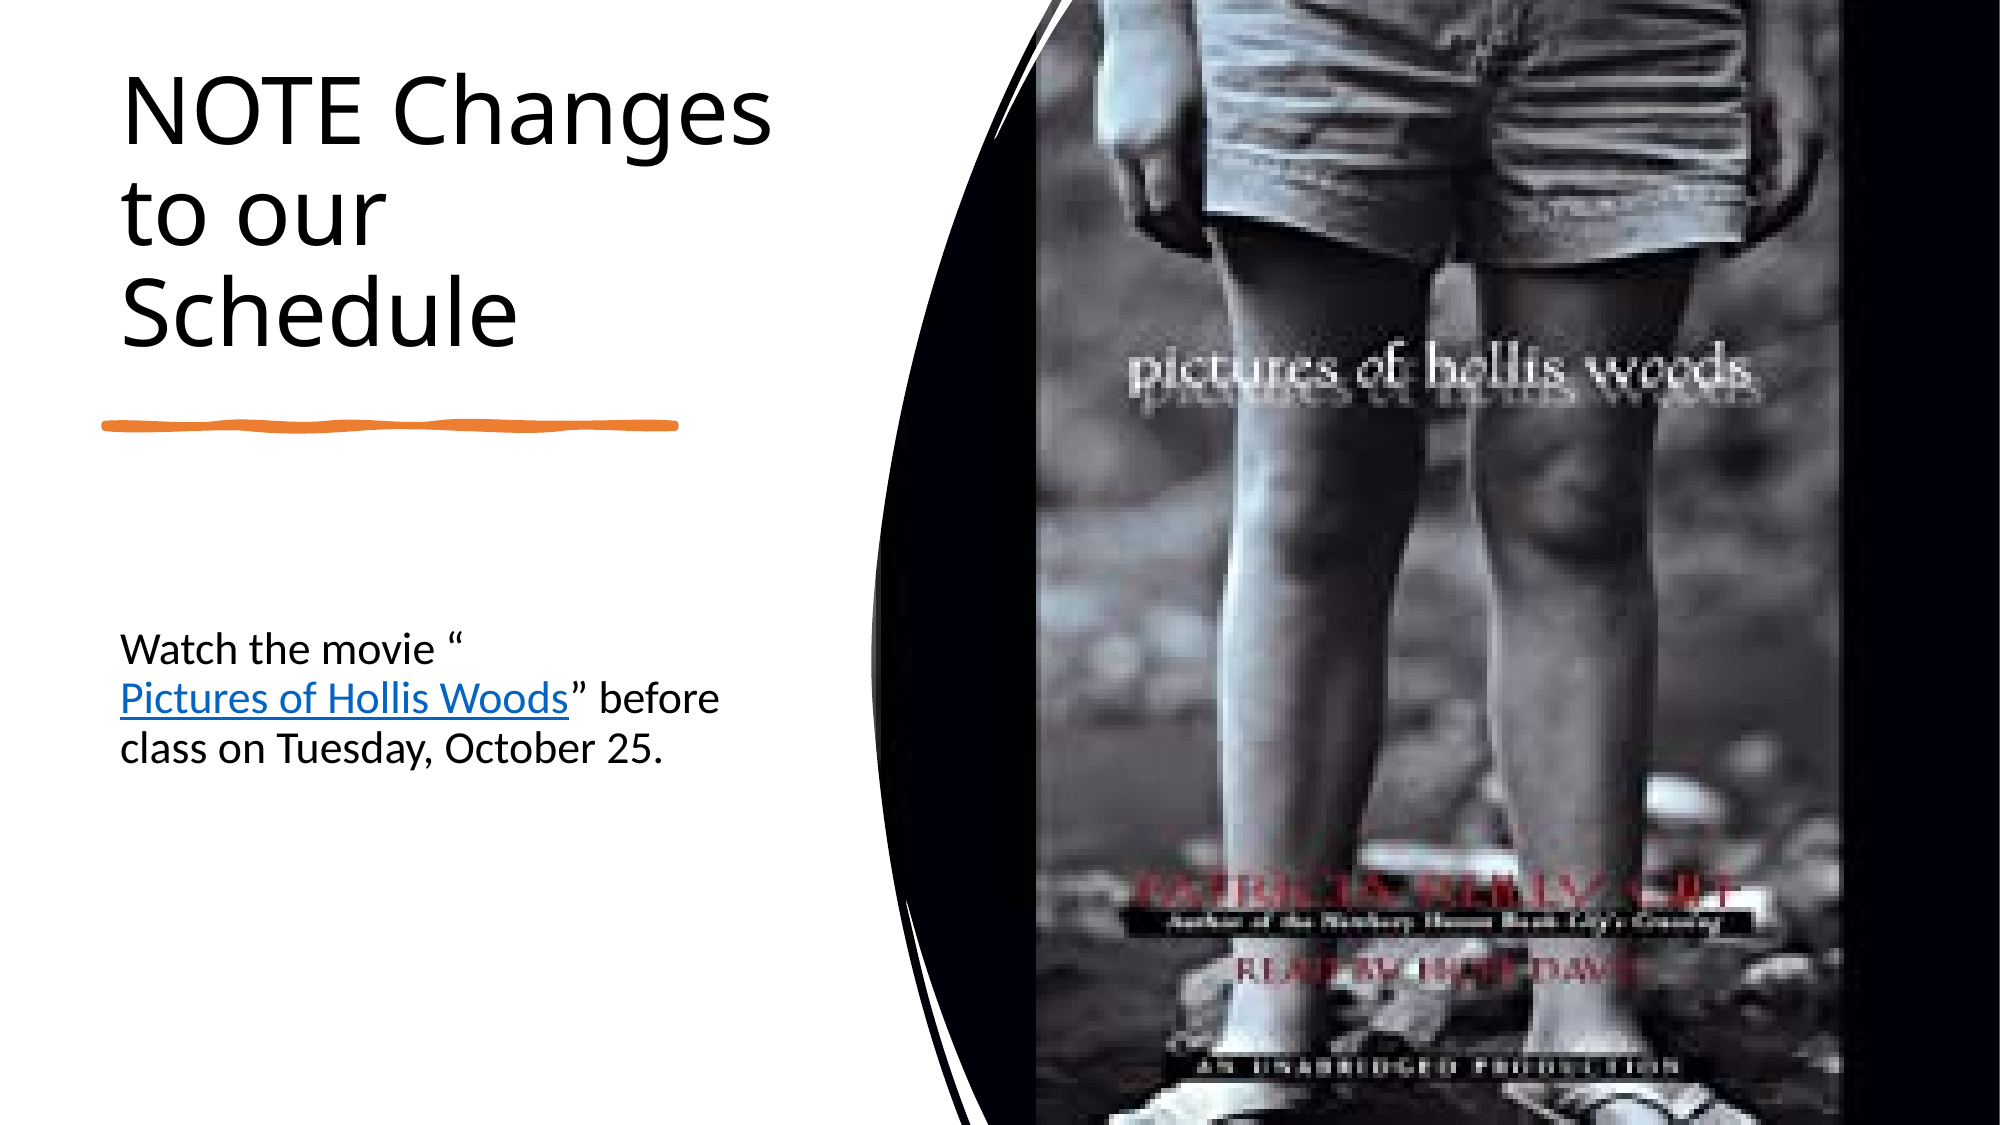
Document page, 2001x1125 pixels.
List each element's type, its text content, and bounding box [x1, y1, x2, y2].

text_box [103, 421, 676, 431]
text_box [0, 0, 871, 1125]
title NOTE Changes to our Schedule [105, 53, 822, 375]
list Watch the movie “Pictures of Hollis Woods” before class on Tuesday, October 25. [105, 471, 802, 1016]
picture [871, 0, 2000, 1125]
